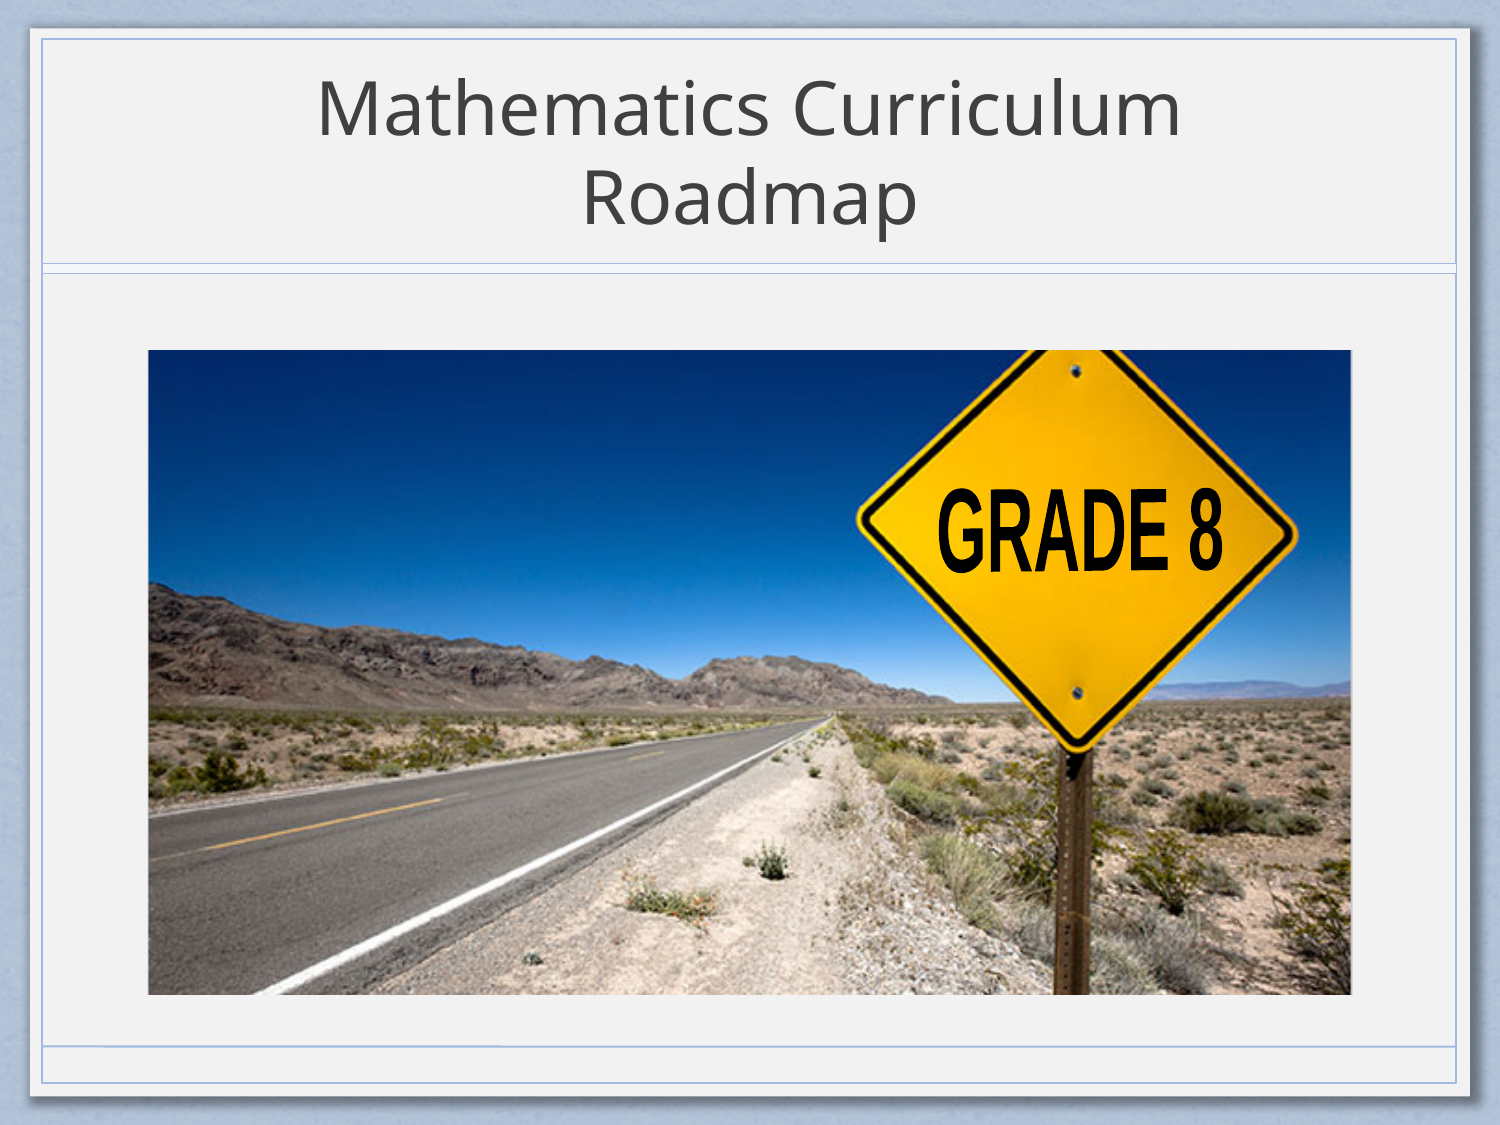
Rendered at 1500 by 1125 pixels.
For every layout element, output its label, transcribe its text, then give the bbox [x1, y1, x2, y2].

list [147, 349, 1354, 996]
title Mathematics Curriculum Roadmap [147, 40, 1353, 260]
